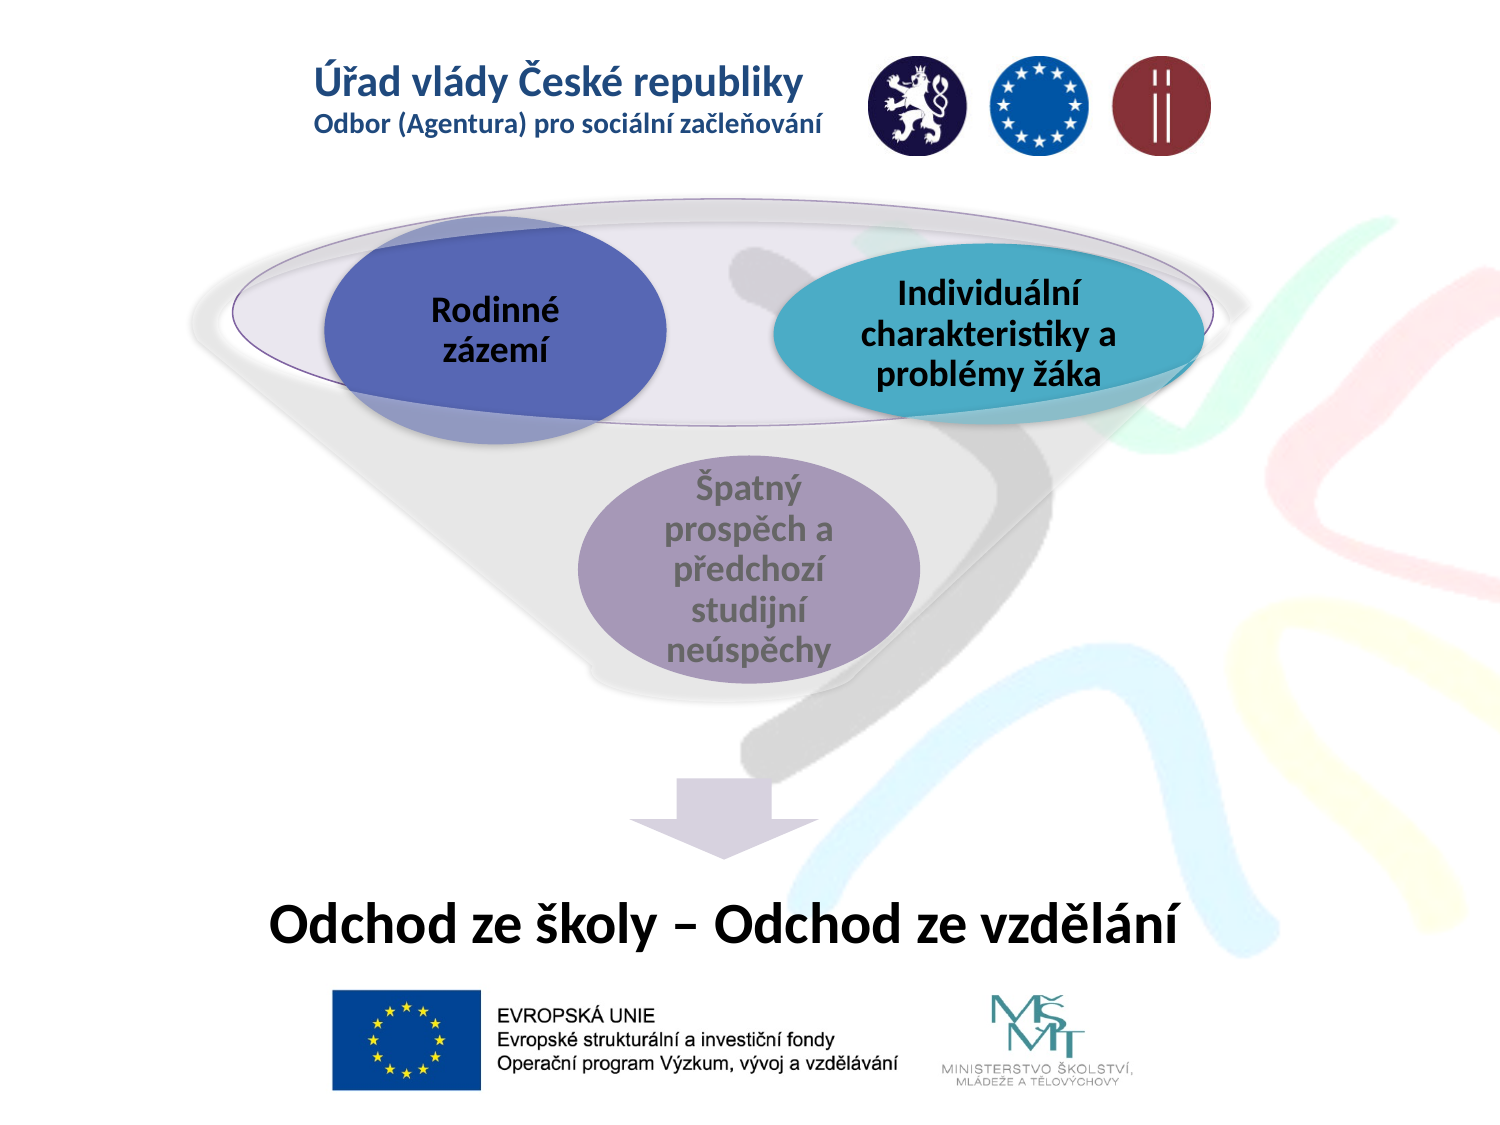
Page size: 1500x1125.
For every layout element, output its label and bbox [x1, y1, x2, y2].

picture [301, 1047, 1153, 1109]
text_box [159, 195, 1306, 1047]
picture [868, 56, 1211, 156]
